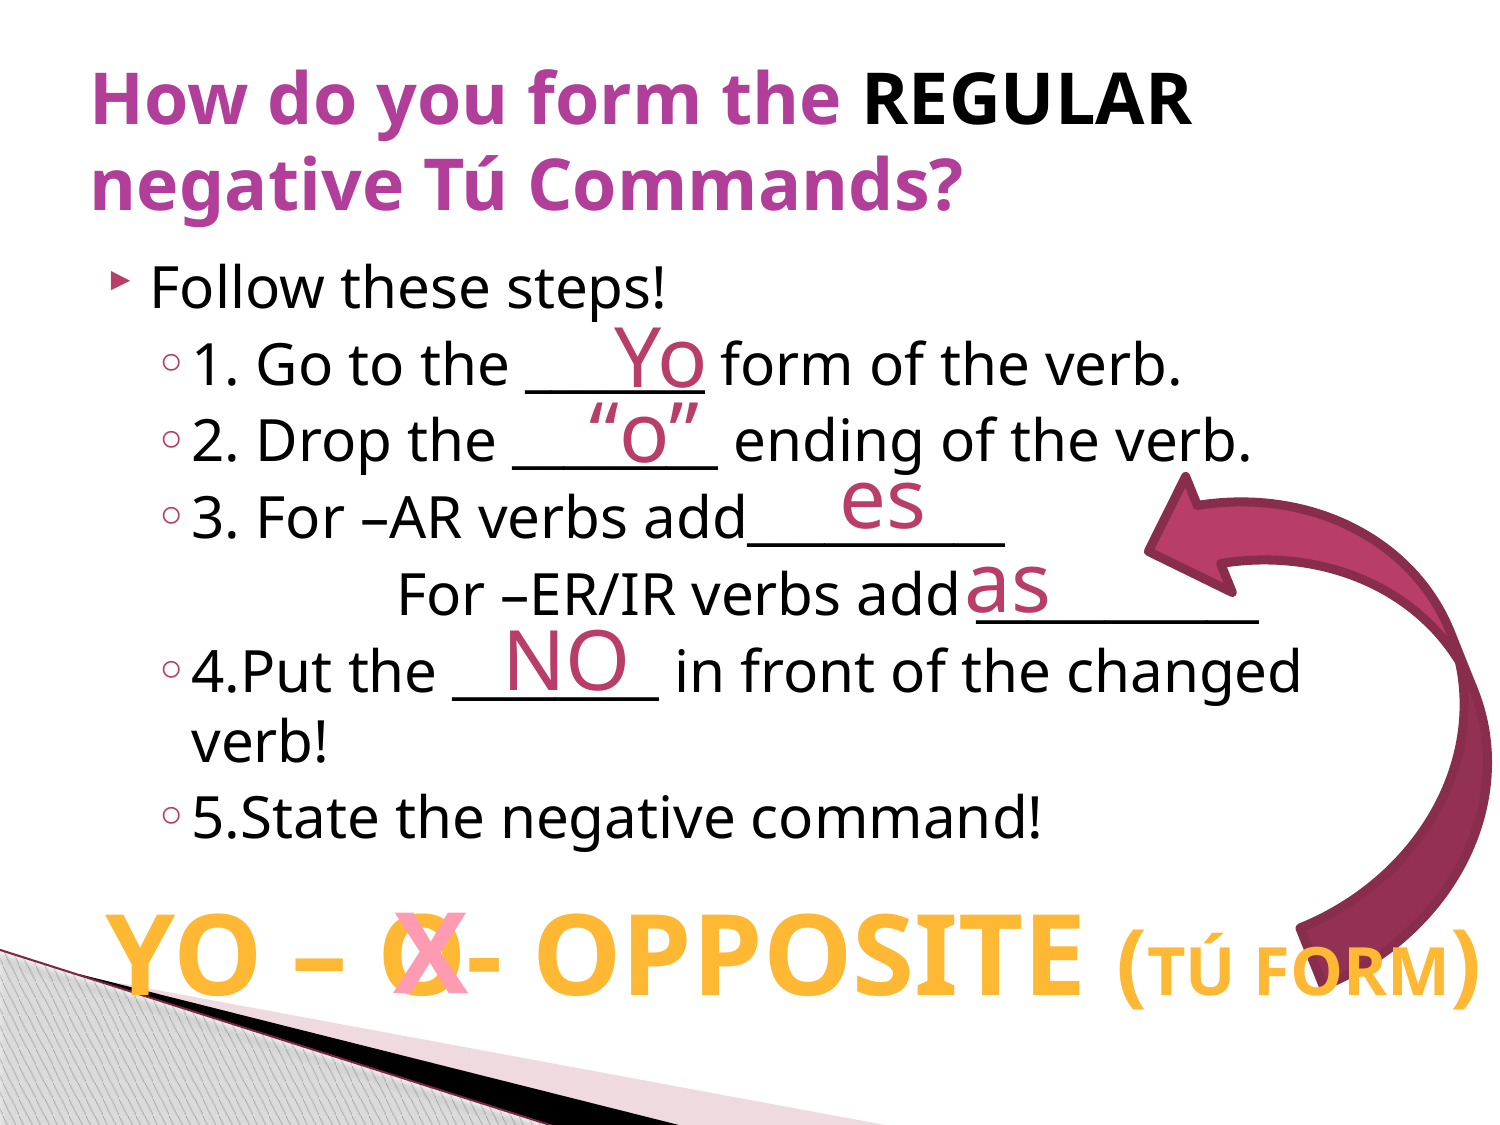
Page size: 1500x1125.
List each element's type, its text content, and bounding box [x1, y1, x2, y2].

text_box [1425, 579, 1493, 874]
text_box “o” [575, 371, 750, 487]
text_box X [324, 873, 538, 1024]
list Follow these steps! 1. Go to the _______ form of the verb. 2. Drop the ________ ending of the verb. 3. For –AR verbs add__________ For –ER/IR verbs add ___________ 4.Put the ________ in front of the changed verb! 5.State the negative command! [75, 243, 1425, 986]
text_box Yo [600, 296, 775, 412]
text_box NO [487, 600, 663, 715]
text_box Yo – O- OPPOSITE (tú form) [90, 874, 1497, 1125]
text_box es [825, 437, 1000, 553]
title How do you form the REGULAR negative Tú Commands? [75, 45, 1425, 233]
text_box as [950, 521, 1125, 637]
